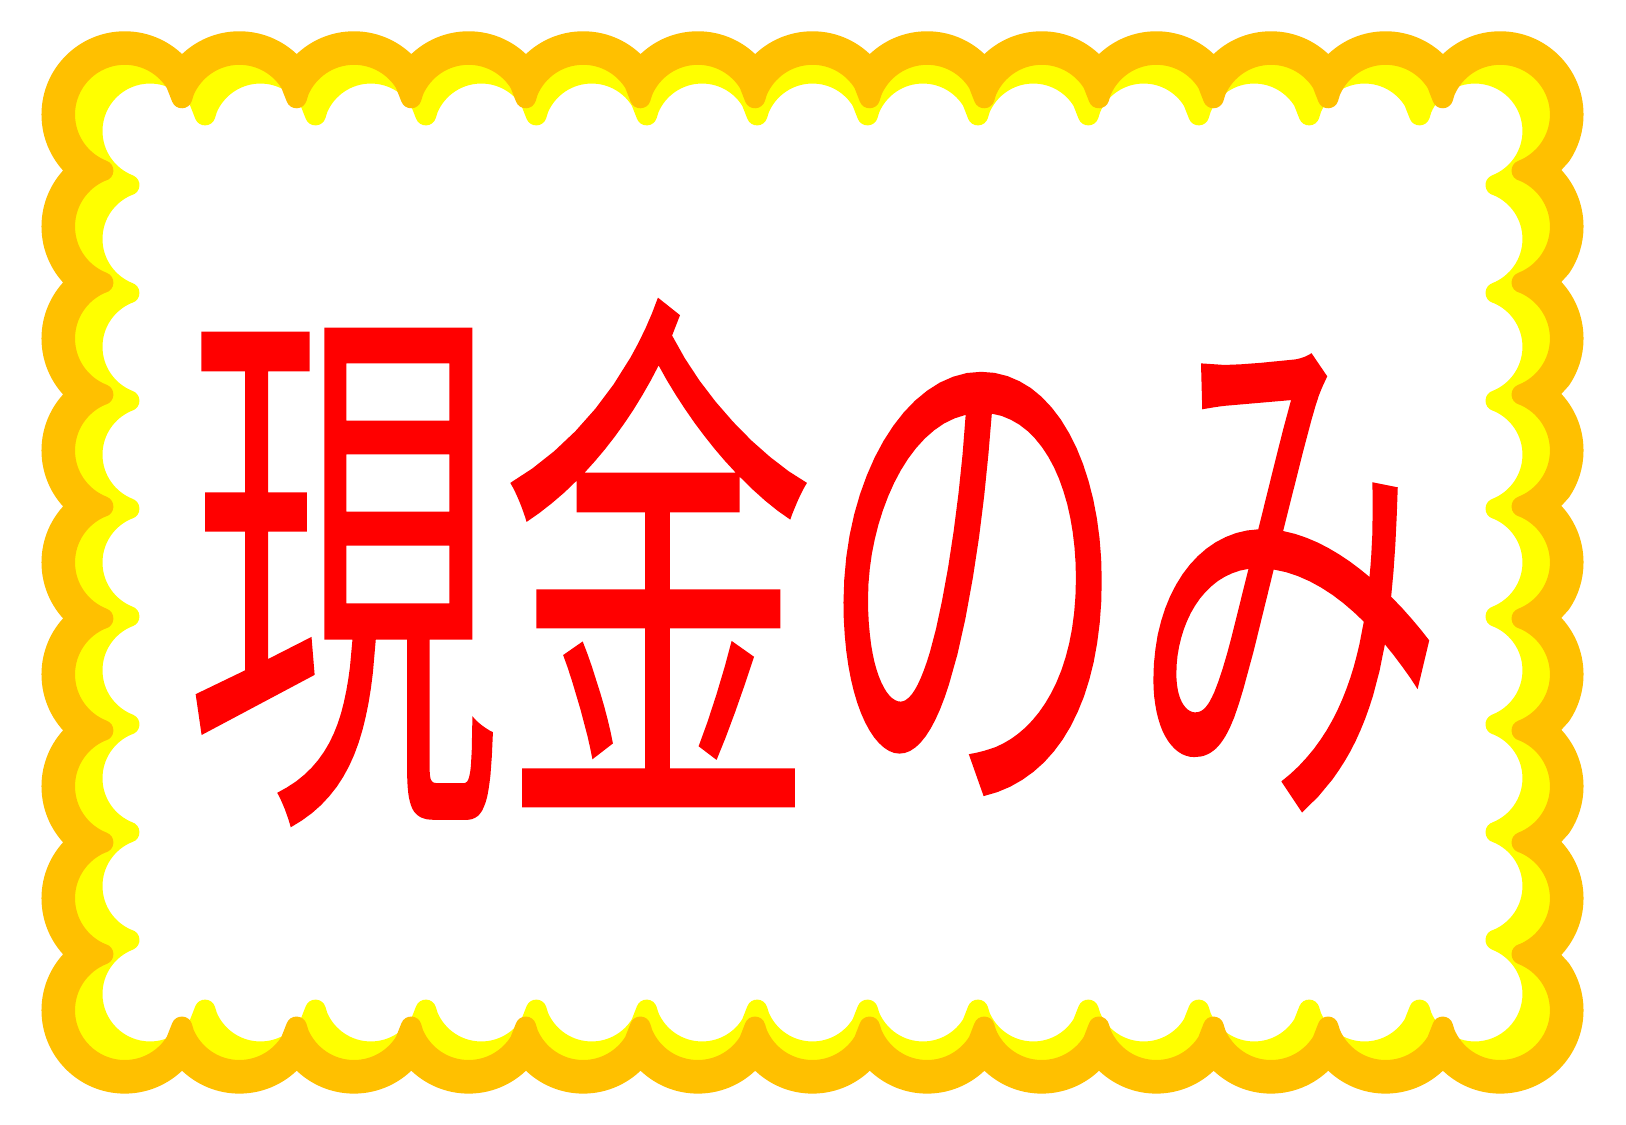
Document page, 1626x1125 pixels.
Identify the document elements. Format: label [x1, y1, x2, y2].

text_box [1456, 59, 1548, 1066]
text_box [1103, 58, 1210, 118]
text_box [414, 1007, 520, 1067]
text_box [1221, 1007, 1323, 1067]
text_box [414, 58, 520, 118]
text_box [49, 39, 1576, 1086]
text_box [301, 58, 404, 118]
text_box [527, 1007, 1098, 1067]
text_box [77, 59, 169, 1066]
text_box [1103, 1007, 1210, 1067]
text_box [1339, 1007, 1437, 1066]
text_box [187, 59, 286, 118]
text_box [1339, 59, 1437, 118]
text_box [187, 1007, 286, 1066]
text_box [1221, 58, 1323, 118]
text_box [301, 1007, 404, 1067]
text_box [527, 58, 1098, 118]
